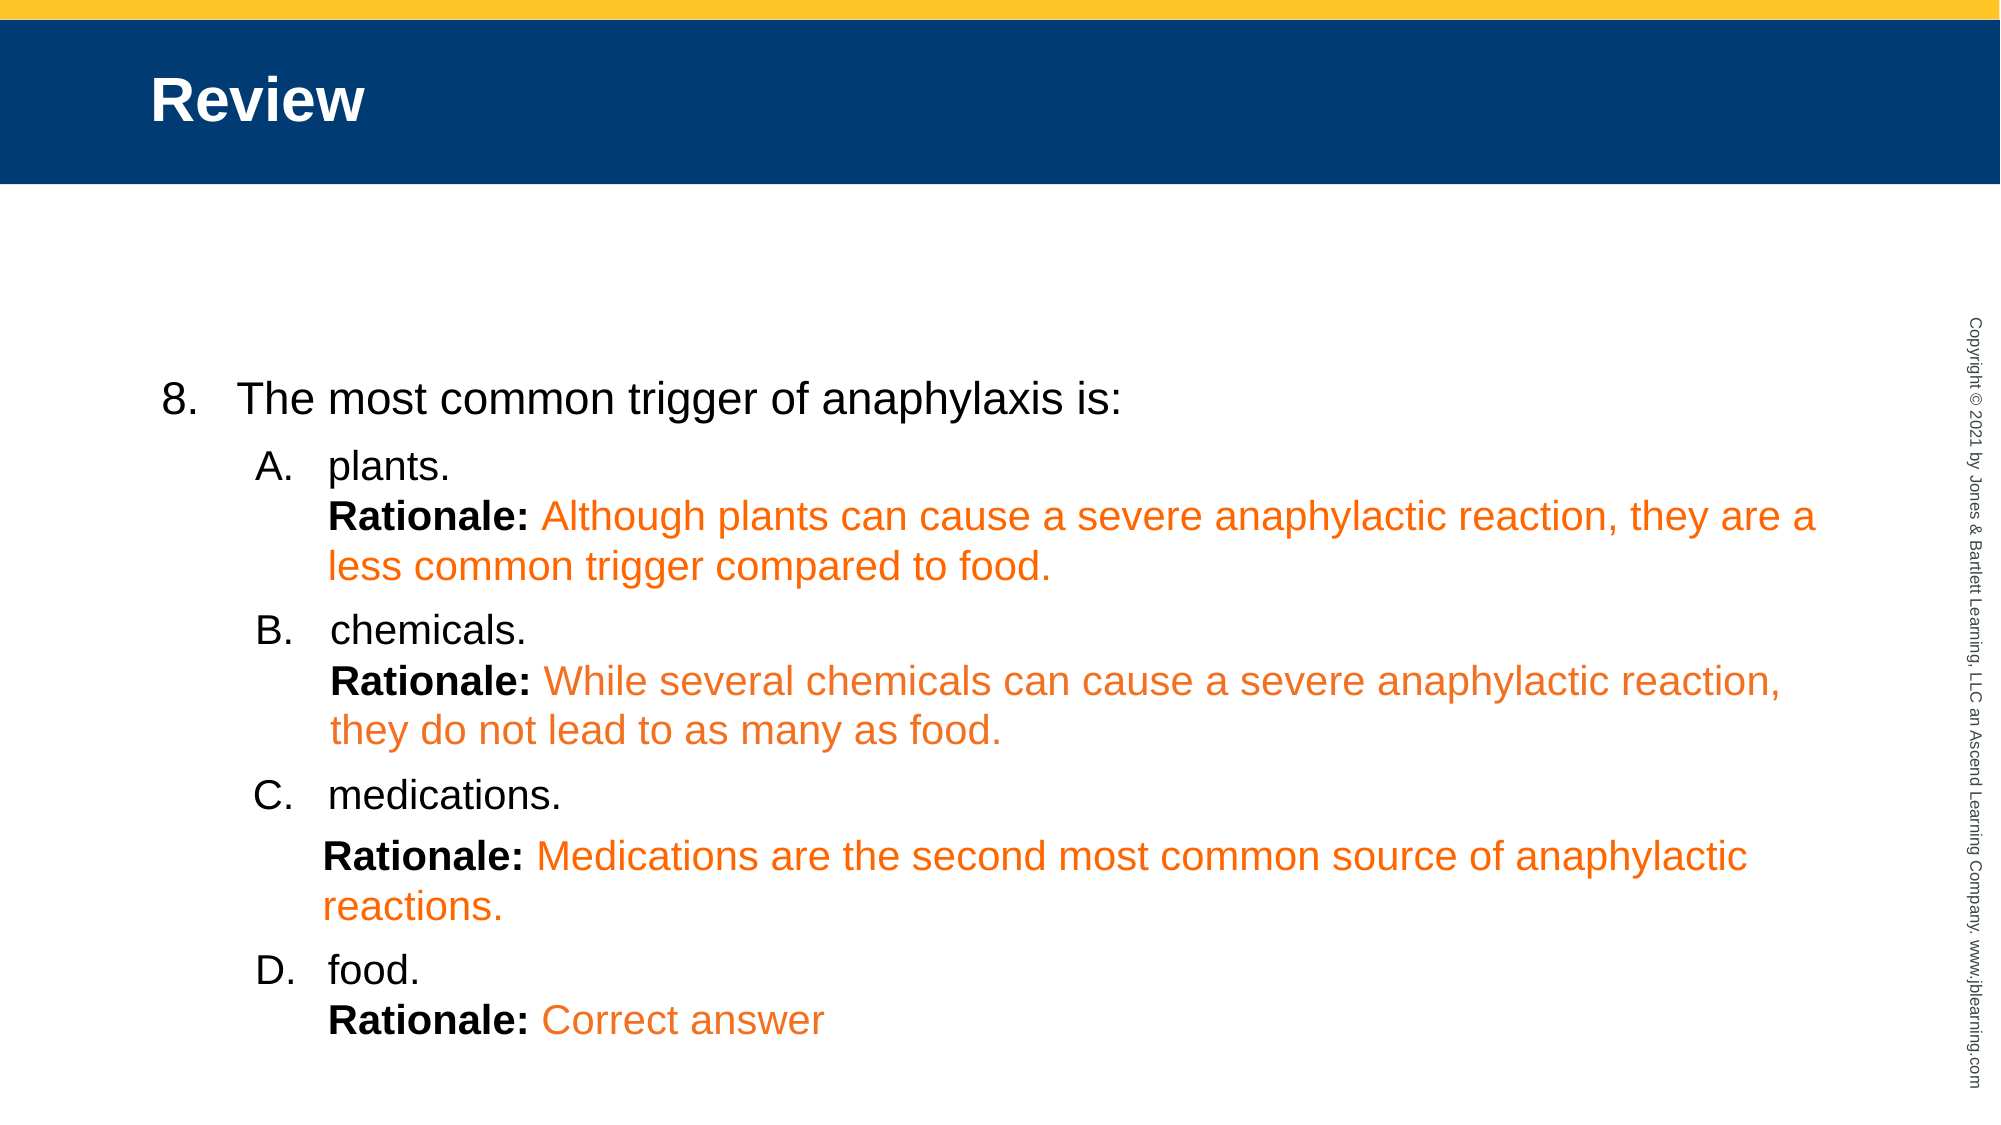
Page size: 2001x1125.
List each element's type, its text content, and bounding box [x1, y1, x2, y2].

title Review [0, 19, 2000, 185]
list The most common trigger of anaphylaxis is: plants. Rationale: Although plants can cause a severe anaphylactic reaction, they are a less common trigger compared to food. chemicals. Rationale: While several chemicals can cause a severe anaphylactic reaction, they do not lead to as many as food. medications. Rationale: Medications are the second most common source of anaphylactic reactions. food. Rationale: Correct answer [146, 361, 1859, 1016]
